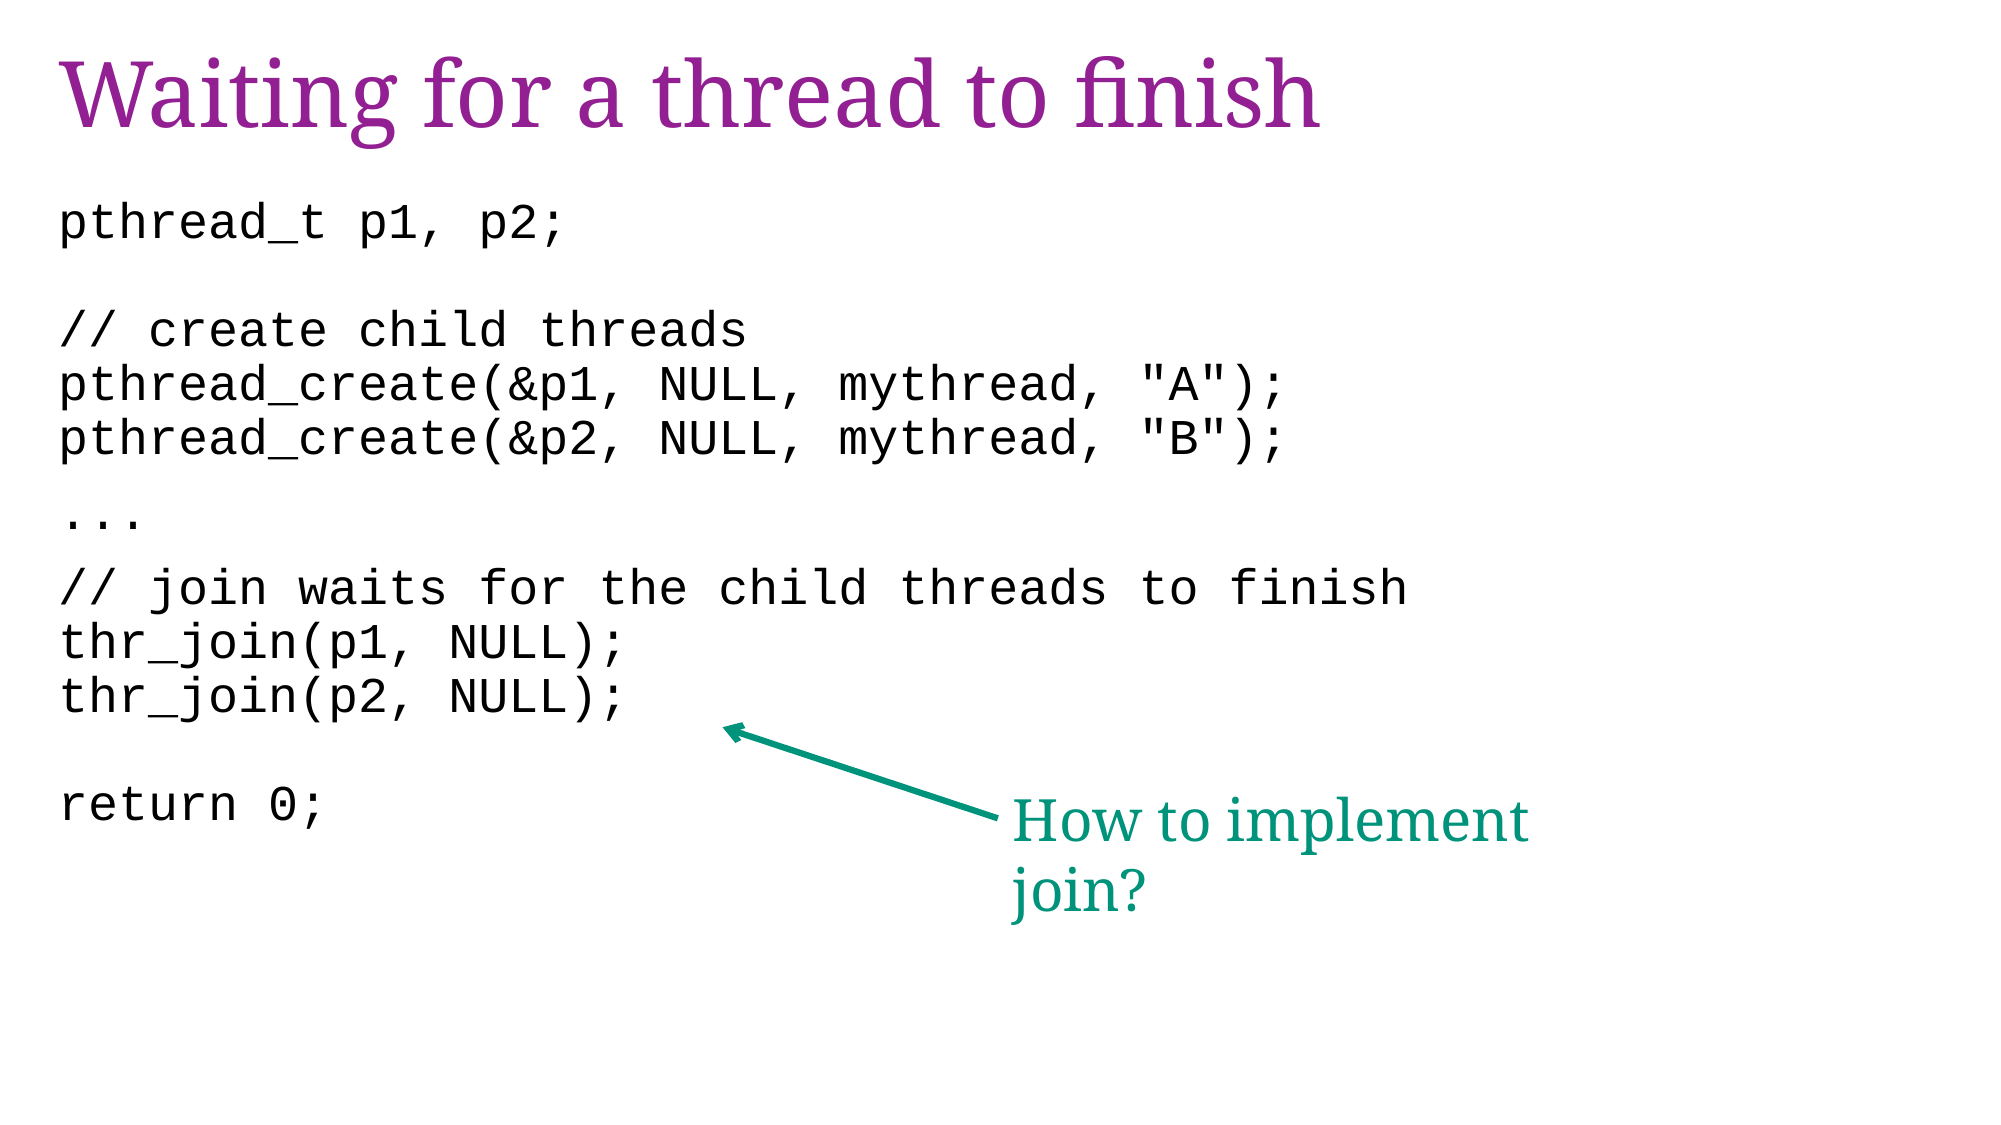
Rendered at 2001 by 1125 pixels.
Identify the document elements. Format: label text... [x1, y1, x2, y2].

title Waiting for a thread to finish [43, 25, 1953, 171]
text_box How to implement join? [997, 775, 1610, 931]
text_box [722, 727, 998, 819]
list pthread_t p1, p2; // create child threads pthread_create(&p1, NULL, mythread, "A"); pthread_create(&p2, NULL, mythread, "B"); ... // join waits for the child threads to finish thr_join(p1, NULL); thr_join(p2, NULL); return 0; [43, 188, 1953, 1106]
